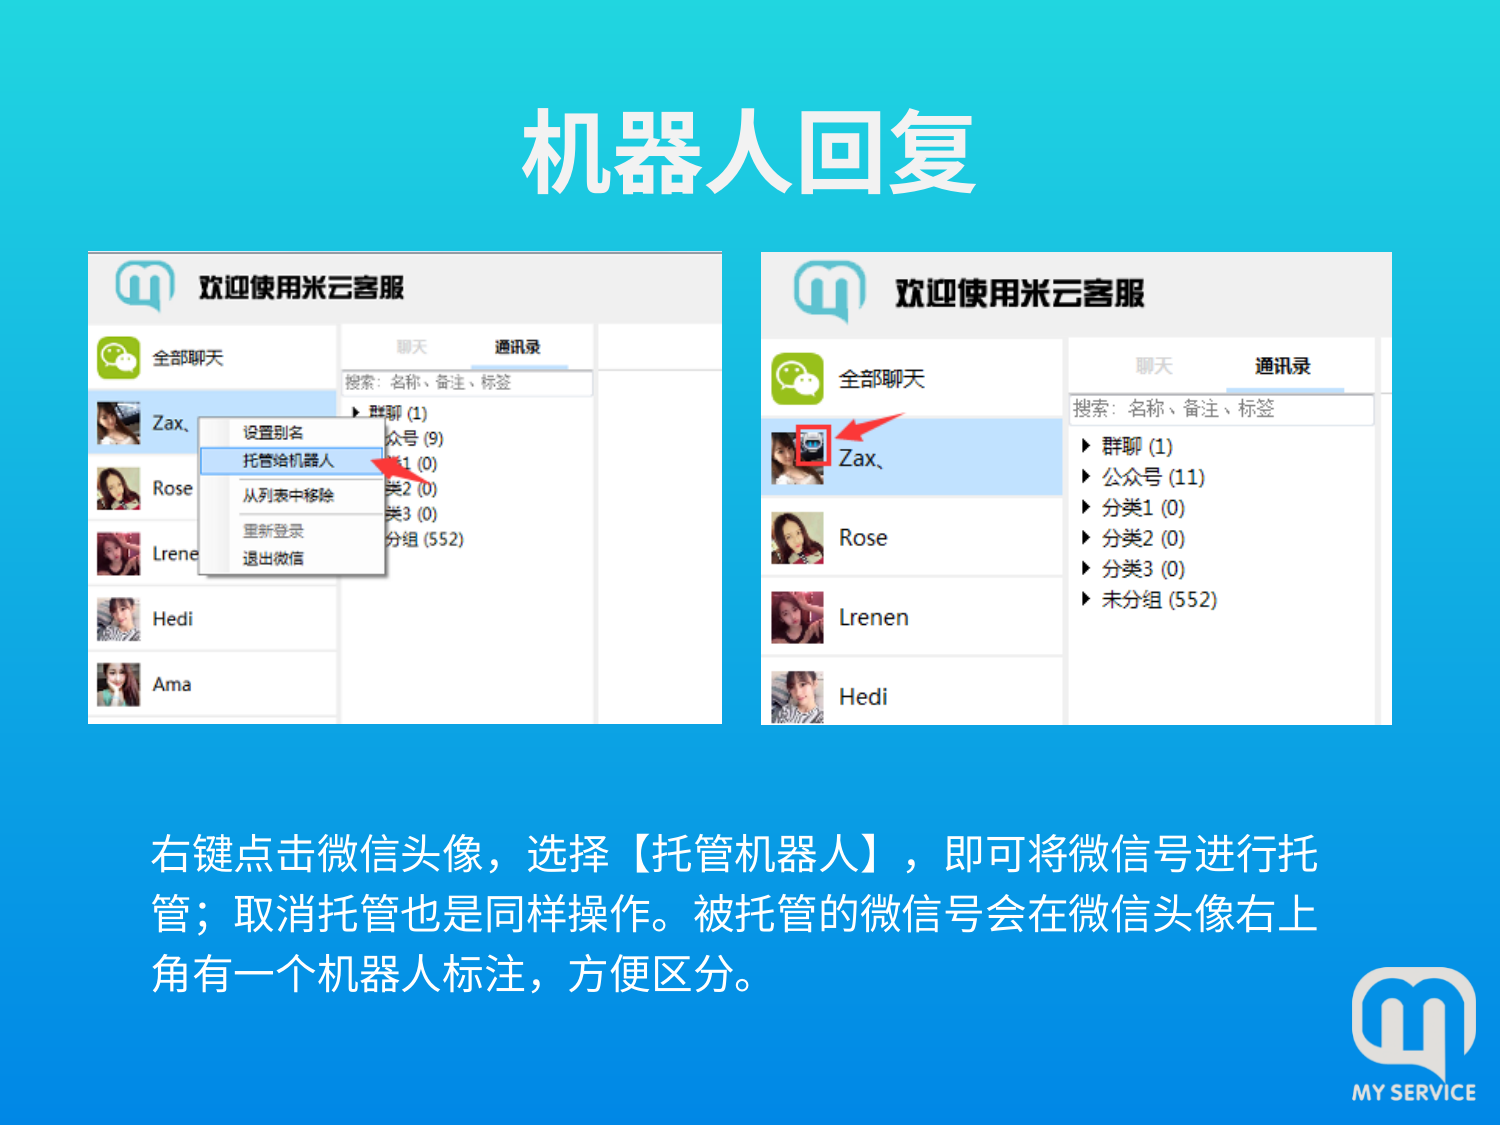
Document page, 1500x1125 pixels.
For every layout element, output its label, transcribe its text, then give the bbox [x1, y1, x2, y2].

title 机器人回复 [75, 45, 1425, 233]
picture [1352, 967, 1476, 1107]
picture [0, 250, 1500, 724]
text_box 右键点击微信头像，选择【托管机器人】，即可将微信号进行托管；取消托管也是同样操作。被托管的微信号会在微信头像右上角有一个机器人标注，方便区分。 [135, 810, 1337, 1006]
